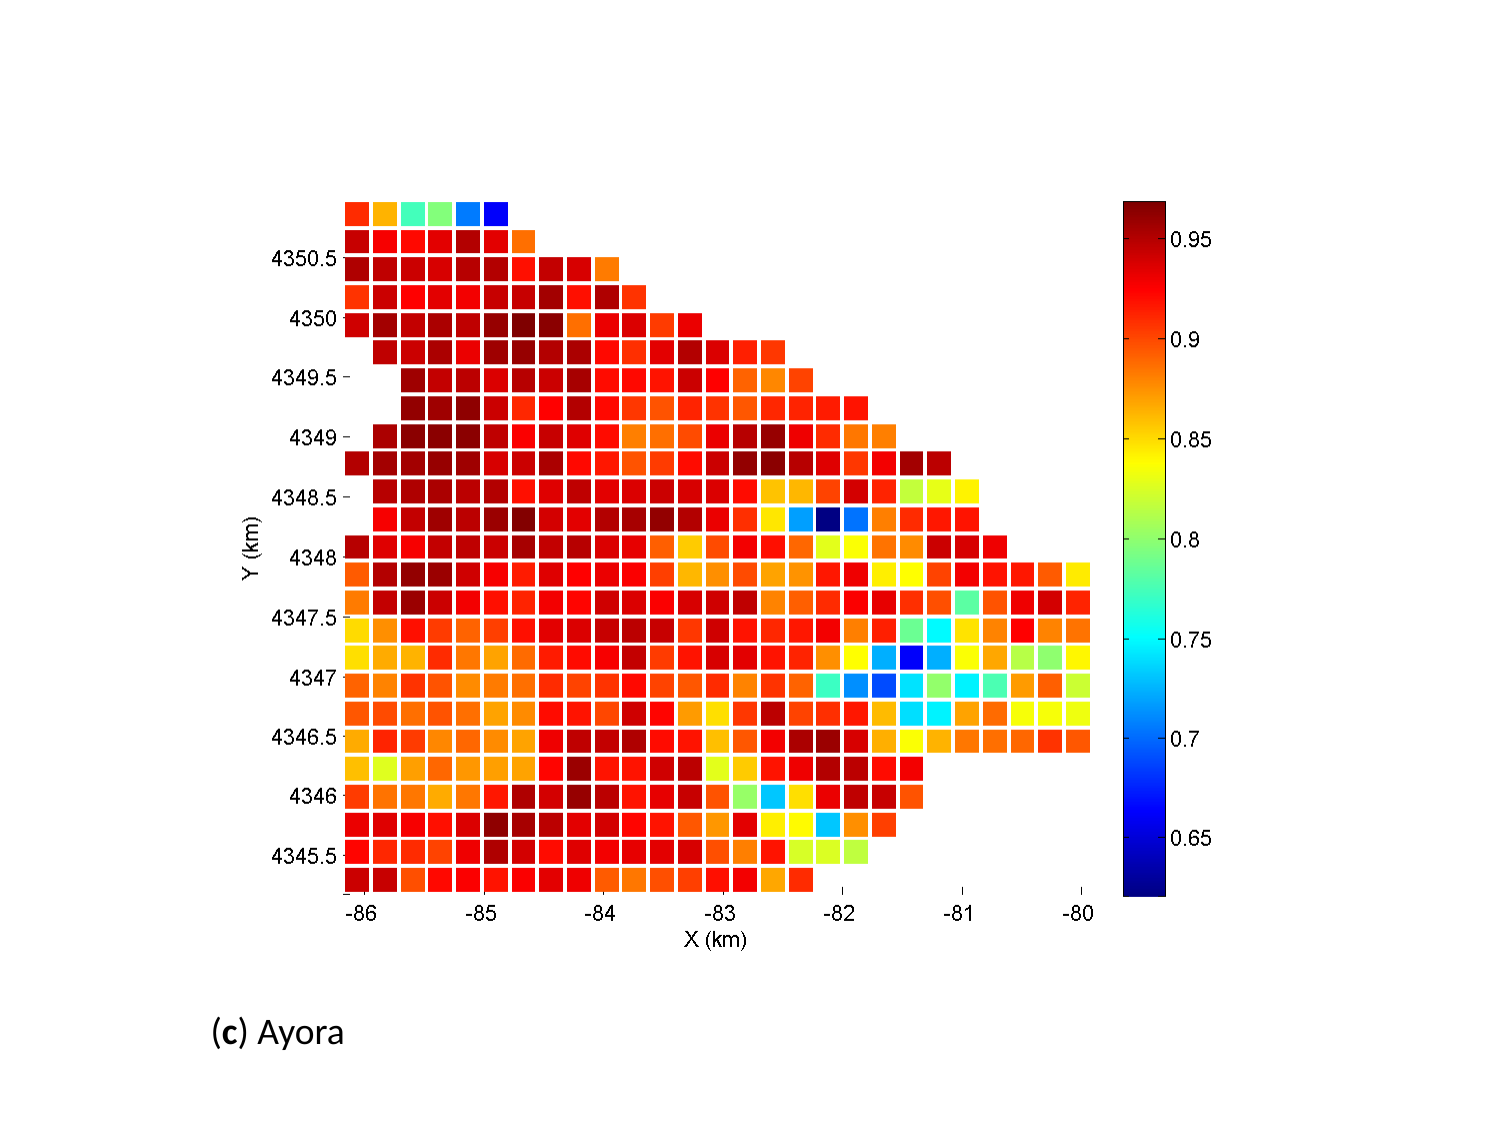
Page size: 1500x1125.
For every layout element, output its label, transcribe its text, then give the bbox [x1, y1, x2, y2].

picture [134, 136, 1366, 989]
text_box (c) Ayora [195, 999, 360, 1060]
